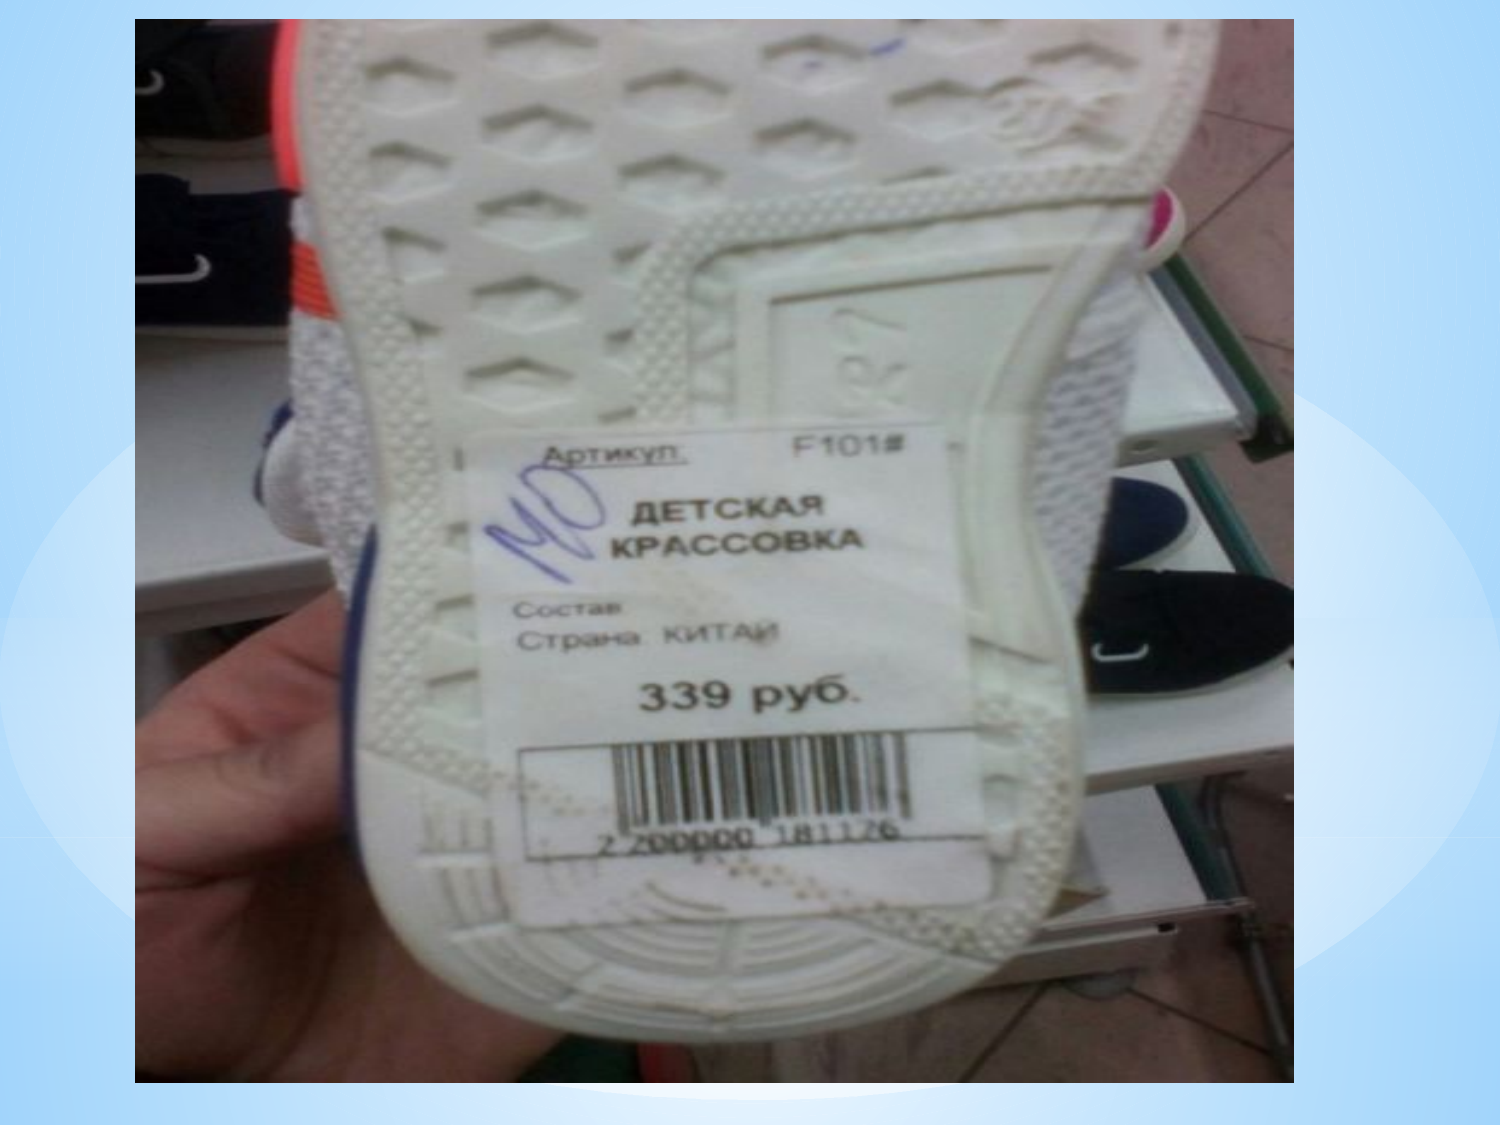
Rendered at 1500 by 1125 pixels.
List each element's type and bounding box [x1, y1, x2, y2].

picture [135, 19, 1294, 1083]
